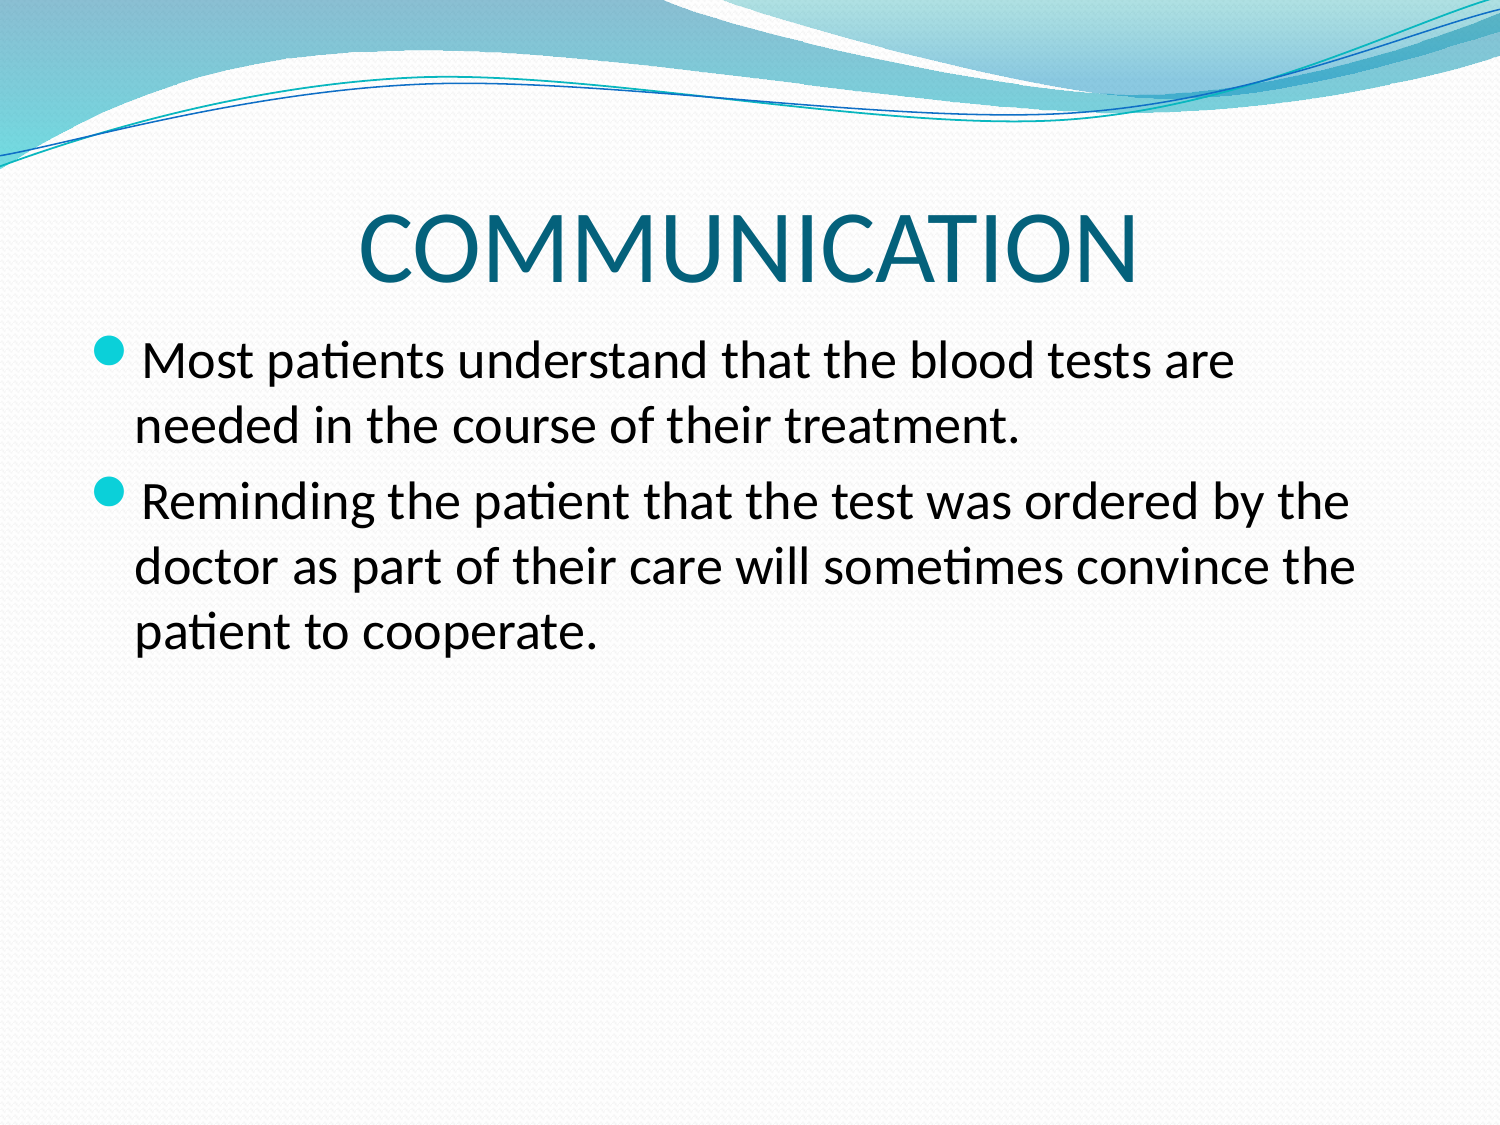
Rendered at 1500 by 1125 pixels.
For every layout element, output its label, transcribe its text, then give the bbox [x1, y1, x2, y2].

list Most patients understand that the blood tests are needed in the course of their treatment. Reminding the patient that the test was ordered by the doctor as part of their care will sometimes convince the patient to cooperate. [75, 317, 1425, 1038]
title COMMUNICATION [75, 115, 1425, 303]
